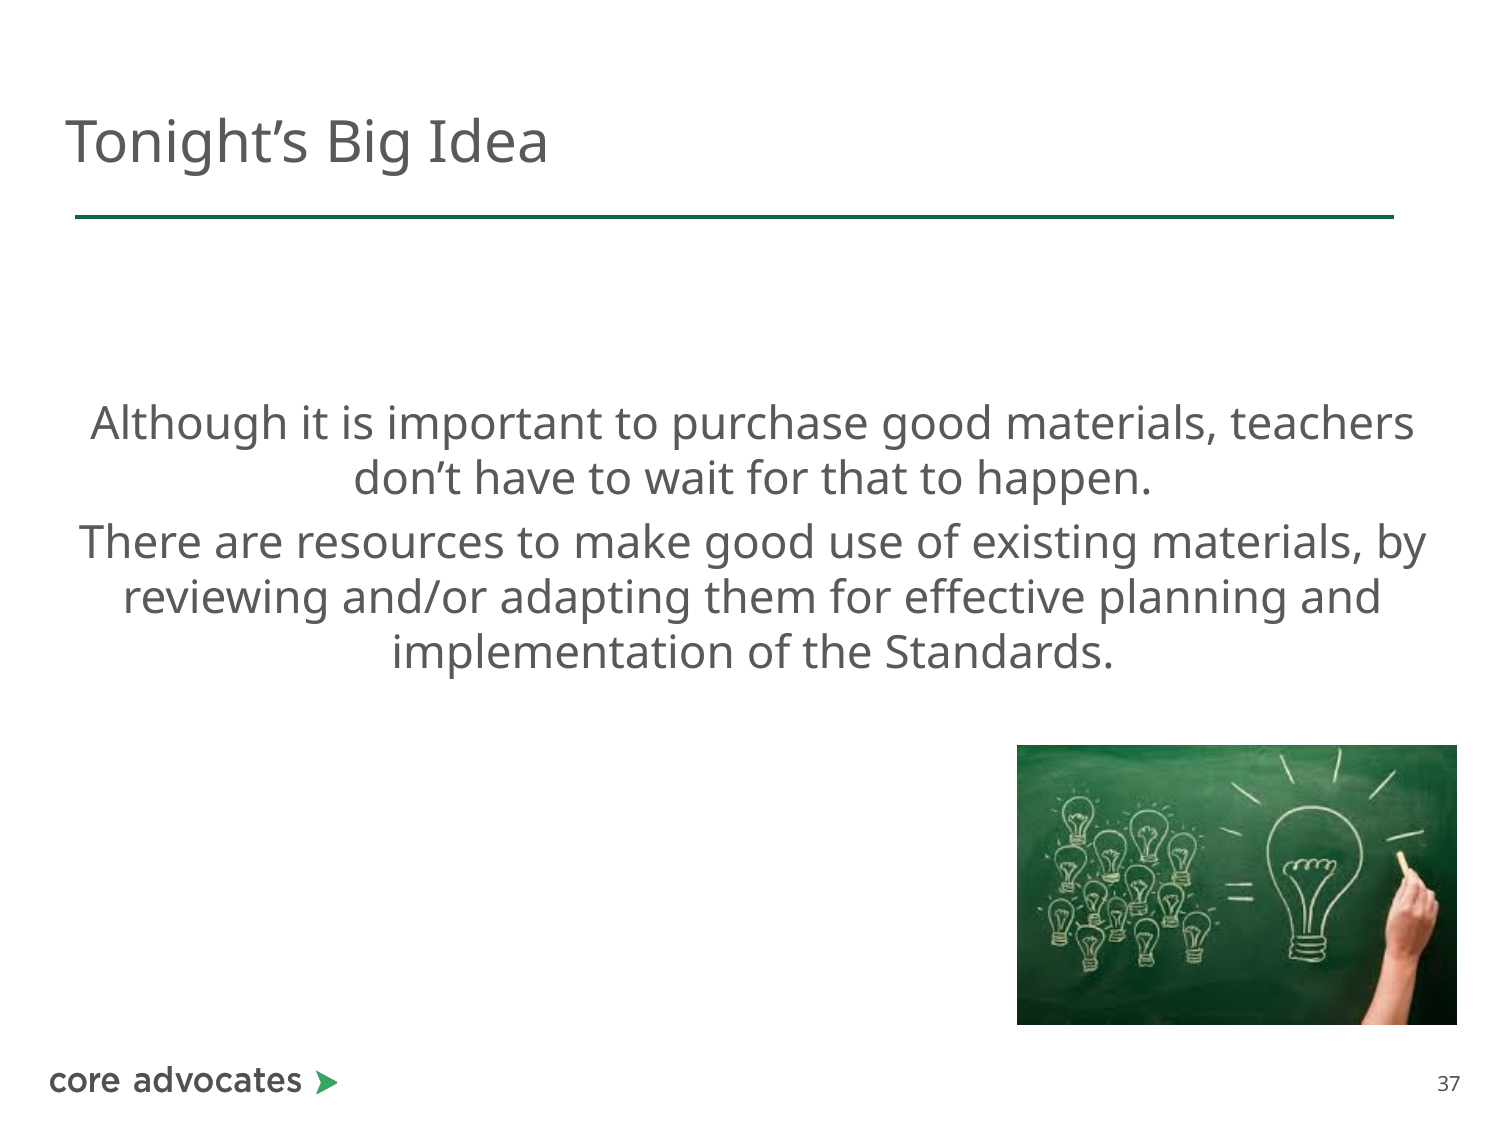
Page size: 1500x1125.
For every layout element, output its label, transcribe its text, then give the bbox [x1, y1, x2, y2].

picture [1016, 744, 1457, 1025]
title Tonight’s Big Idea [50, 45, 1457, 233]
picture [50, 1066, 337, 1094]
list Although it is important to purchase good materials, teachers don’t have to wait for that to happen. There are resources to make good use of existing materials, by reviewing and/or adapting them for effective planning and implementation of the Standards. [50, 257, 1457, 1001]
